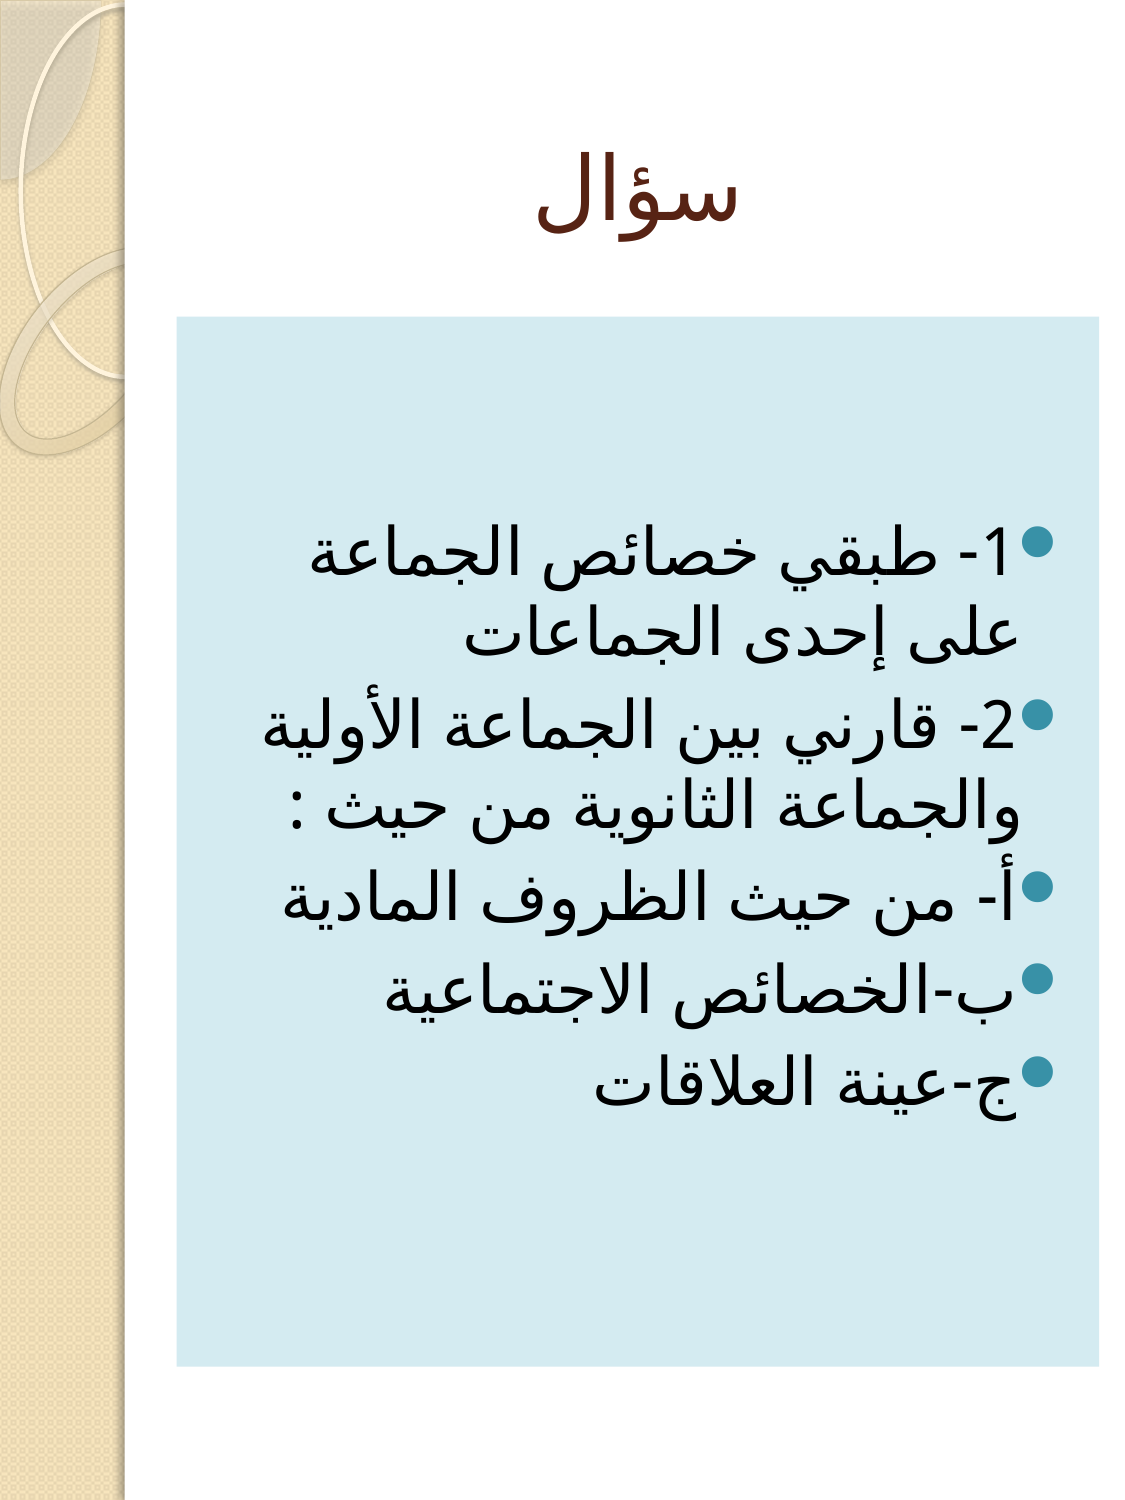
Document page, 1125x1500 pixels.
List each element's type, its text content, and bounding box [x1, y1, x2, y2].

title سؤال [176, 60, 1100, 310]
list 1- طبقي خصائص الجماعة على إحدى الجماعات 2- قارني بين الجماعة الأولية والجماعة الثانوية من حيث : أ- من حيث الظروف المادية ب-الخصائص الاجتماعية ج-عينة العلاقات [176, 316, 1100, 1367]
